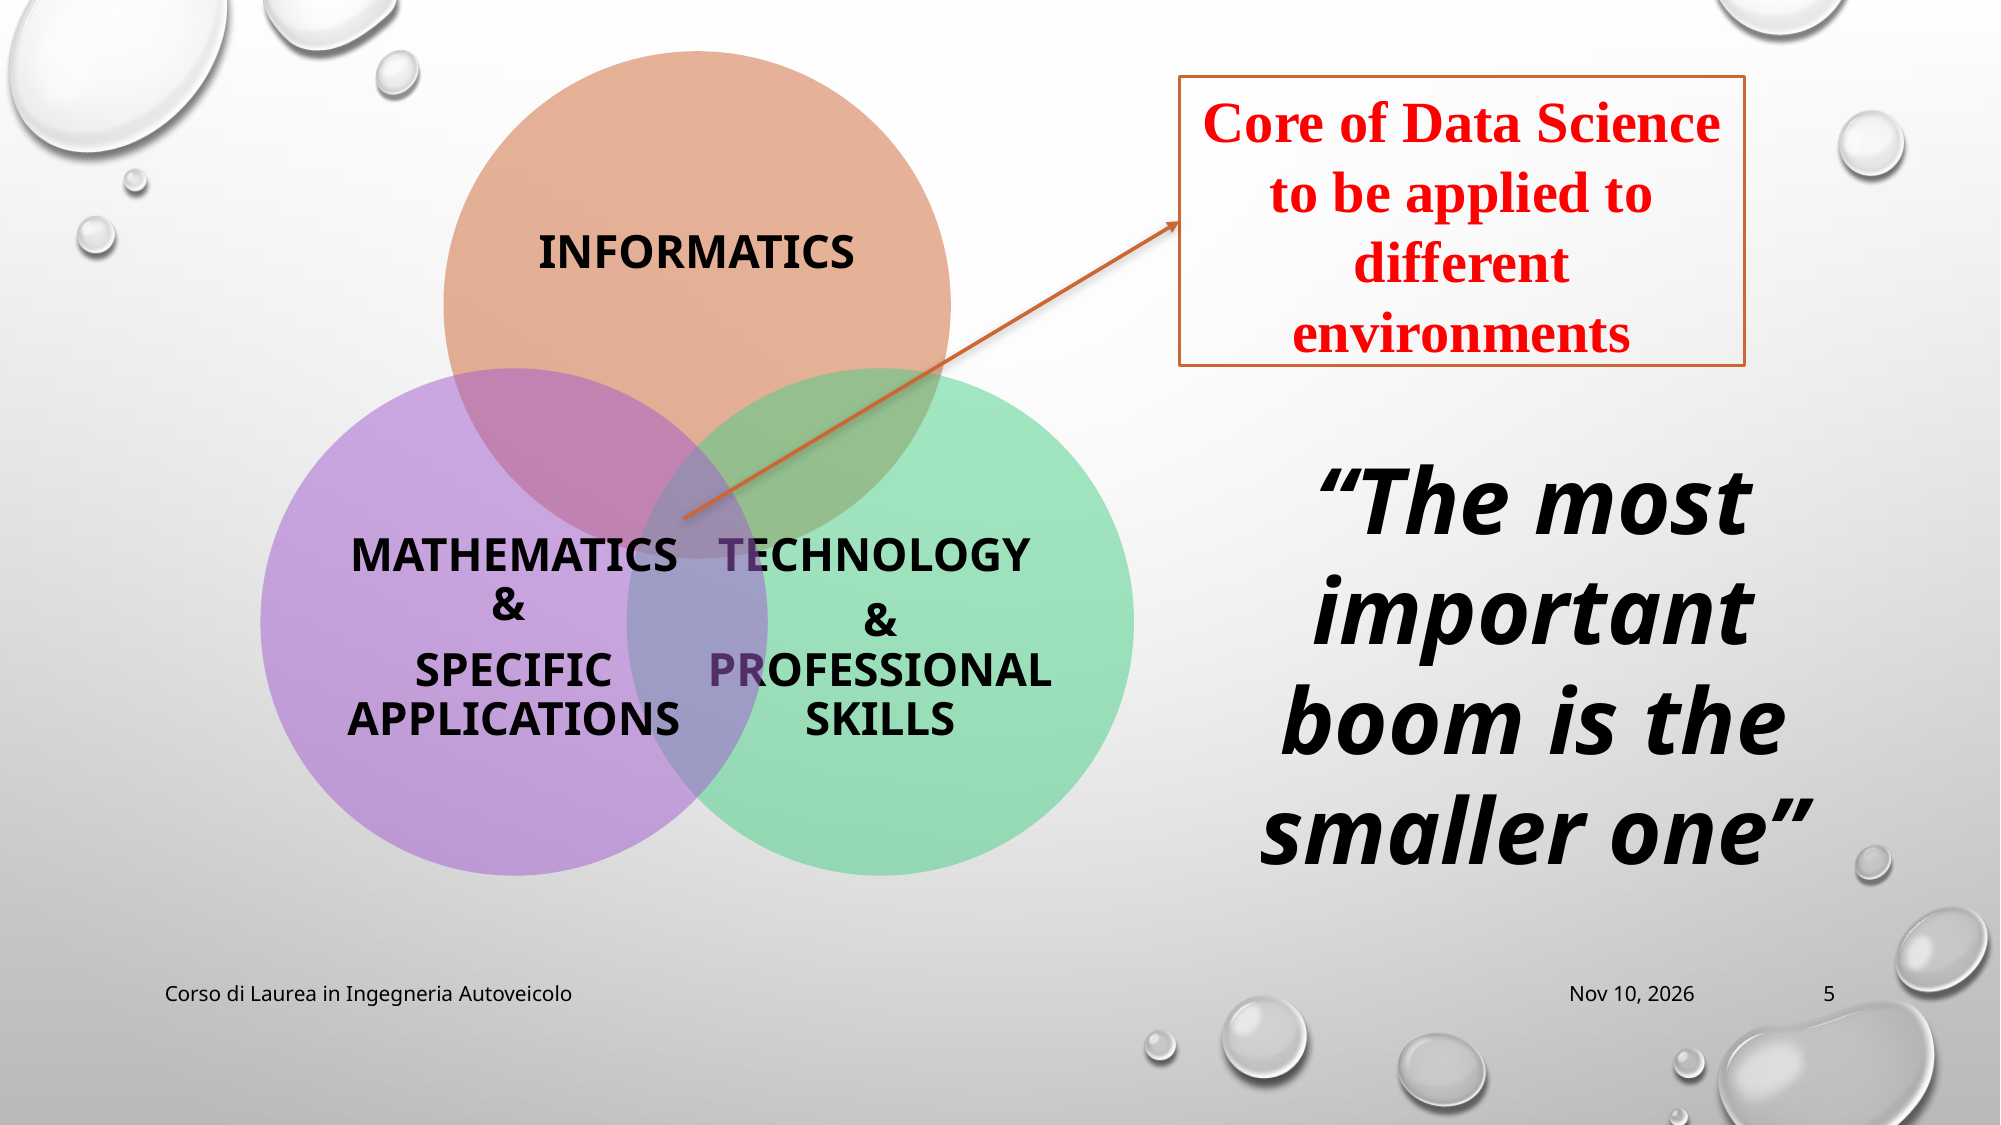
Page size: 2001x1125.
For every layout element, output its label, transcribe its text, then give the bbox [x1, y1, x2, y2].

slide_number 5 [1724, 965, 1851, 1025]
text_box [70, 40, 1325, 887]
footer Corso di Laurea in Ingegneria Autoveicolo [149, 965, 1245, 1025]
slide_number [1259, 965, 1710, 1025]
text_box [683, 220, 1180, 519]
picture [0, 0, 2000, 1125]
text_box “The most important boom is the smaller one” [1327, 435, 1904, 891]
text_box Core of Data Science to be applied to different environments [1329, 75, 1746, 367]
